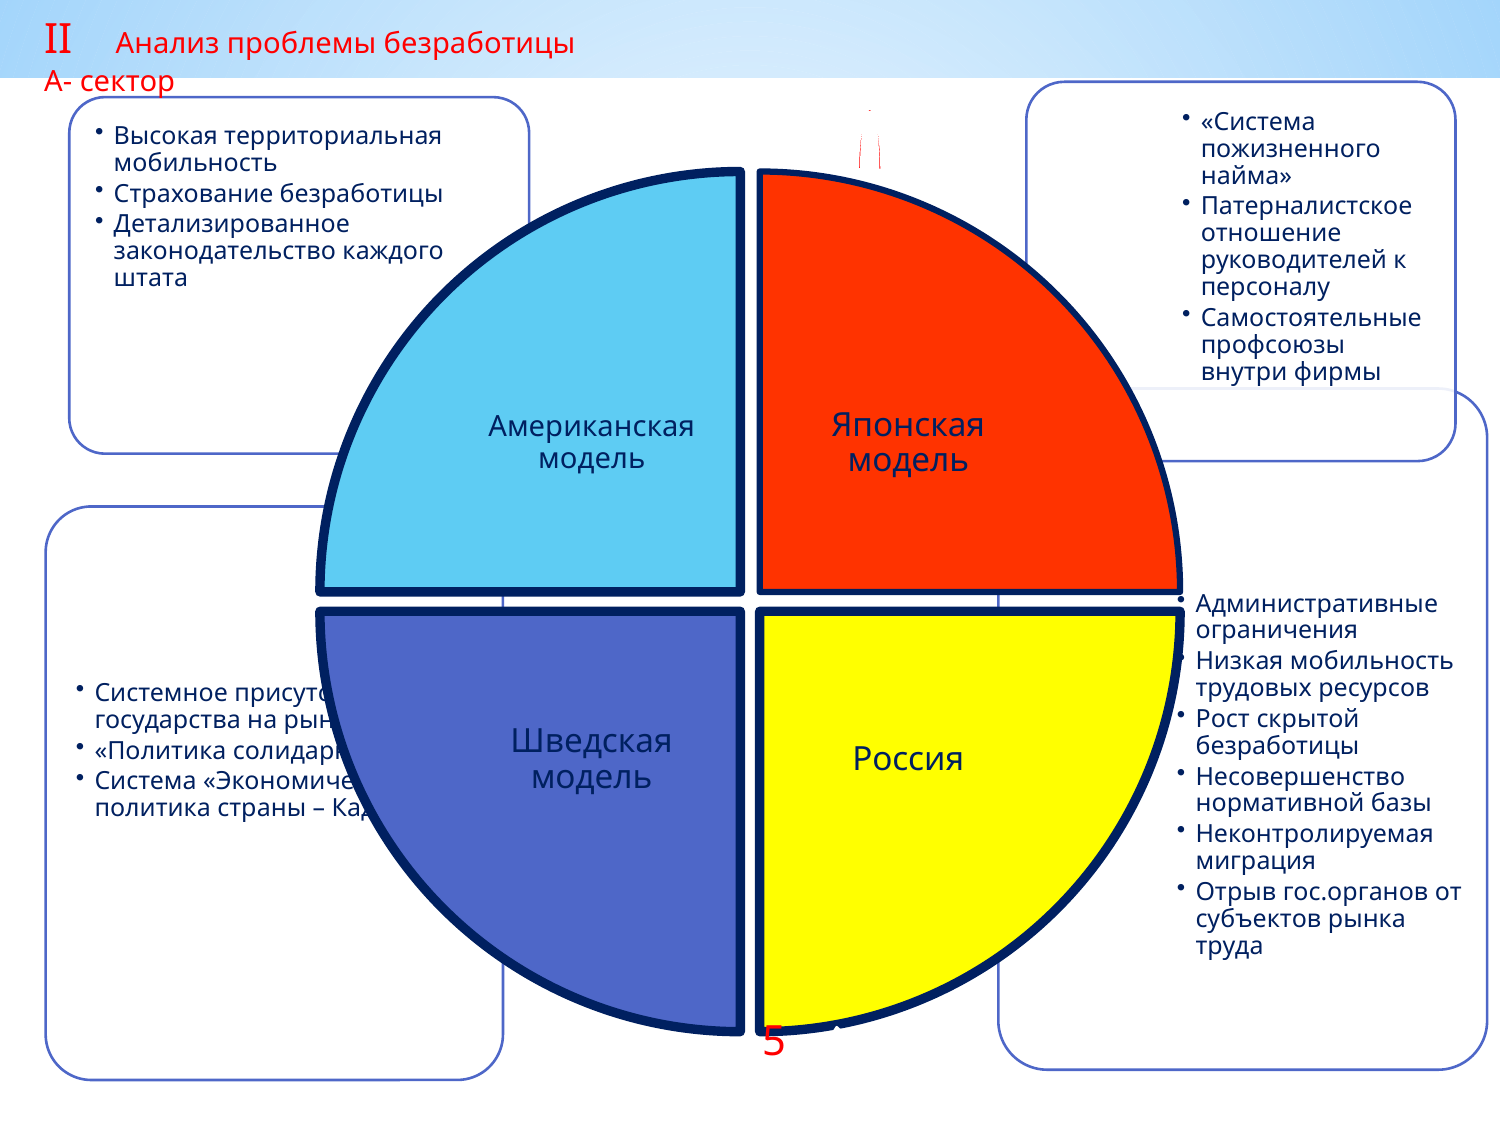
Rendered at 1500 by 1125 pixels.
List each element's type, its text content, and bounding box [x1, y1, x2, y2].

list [0, 77, 1500, 1125]
text_box II Анализ проблемы безработицы А- сектор [29, 4, 1294, 76]
